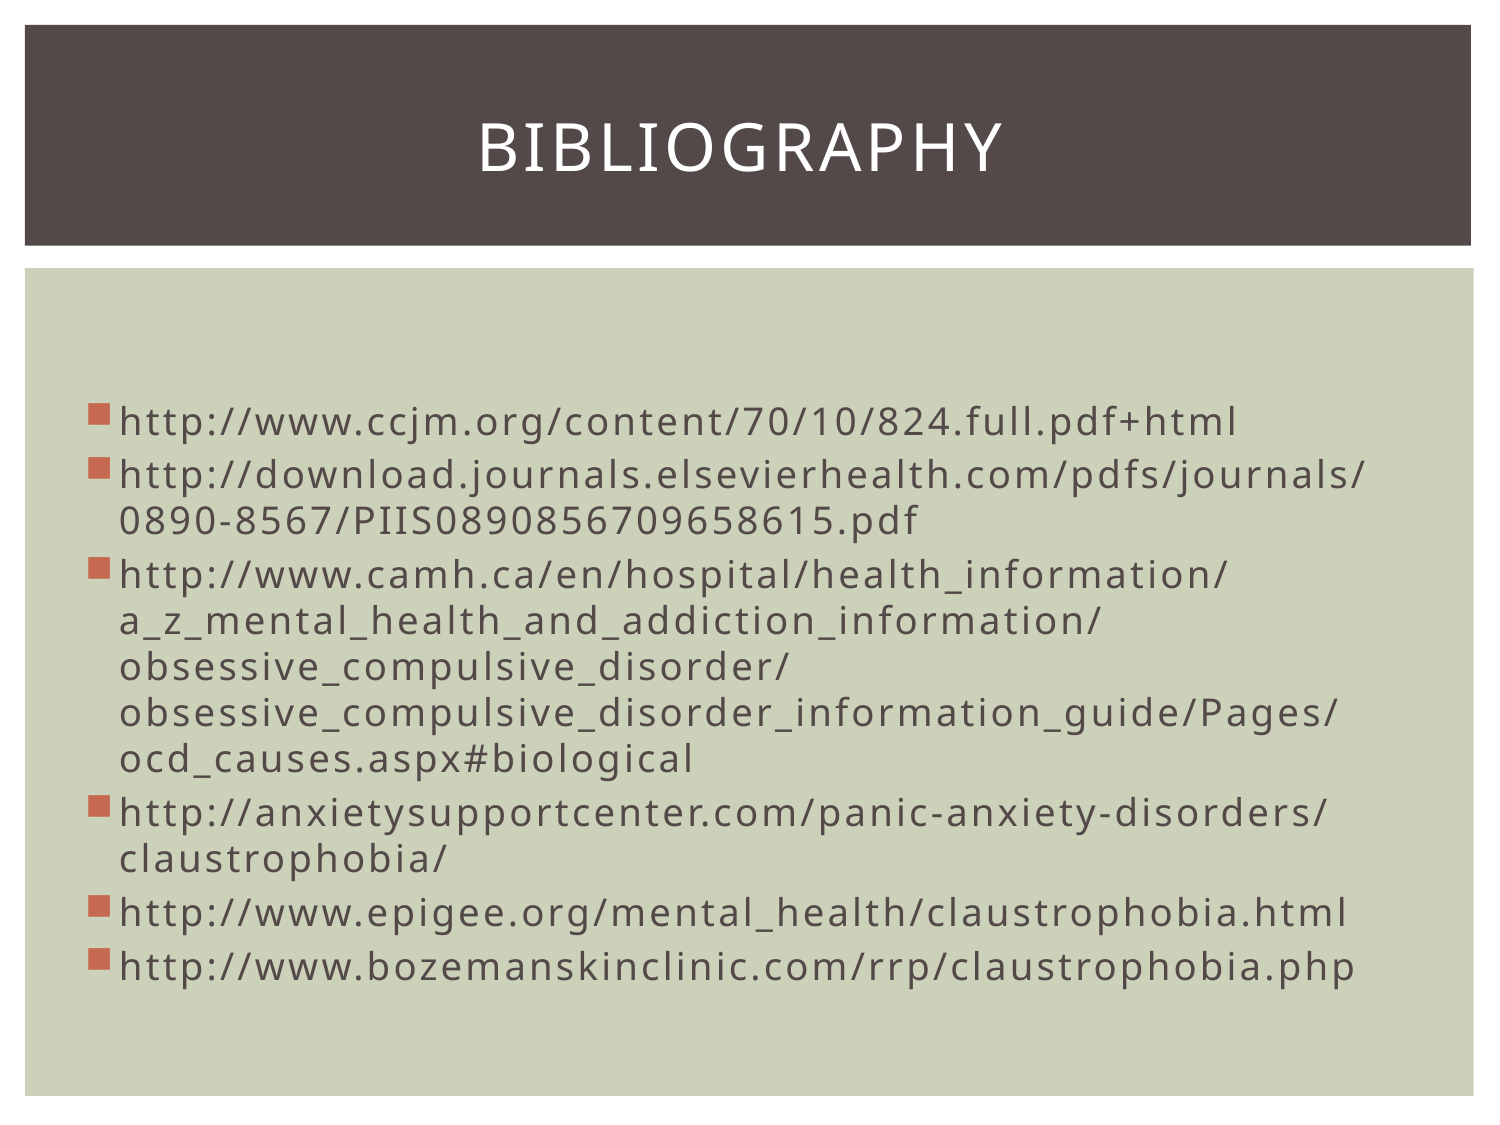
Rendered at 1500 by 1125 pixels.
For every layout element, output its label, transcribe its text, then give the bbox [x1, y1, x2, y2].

title bibliography [62, 58, 1438, 232]
list http://www.ccjm.org/content/70/10/824.full.pdf+html http://download.journals.elsevierhealth.com/pdfs/journals/0890-8567/PIIS0890856709658615.pdf http://www.camh.ca/en/hospital/health_information/a_z_mental_health_and_addiction_information/obsessive_compulsive_disorder/obsessive_compulsive_disorder_information_guide/Pages/ocd_causes.aspx#biological http://anxietysupportcenter.com/panic-anxiety-disorders/claustrophobia/ http://www.epigee.org/mental_health/claustrophobia.html http://www.bozemanskinclinic.com/rrp/claustrophobia.php [62, 281, 1442, 1005]
